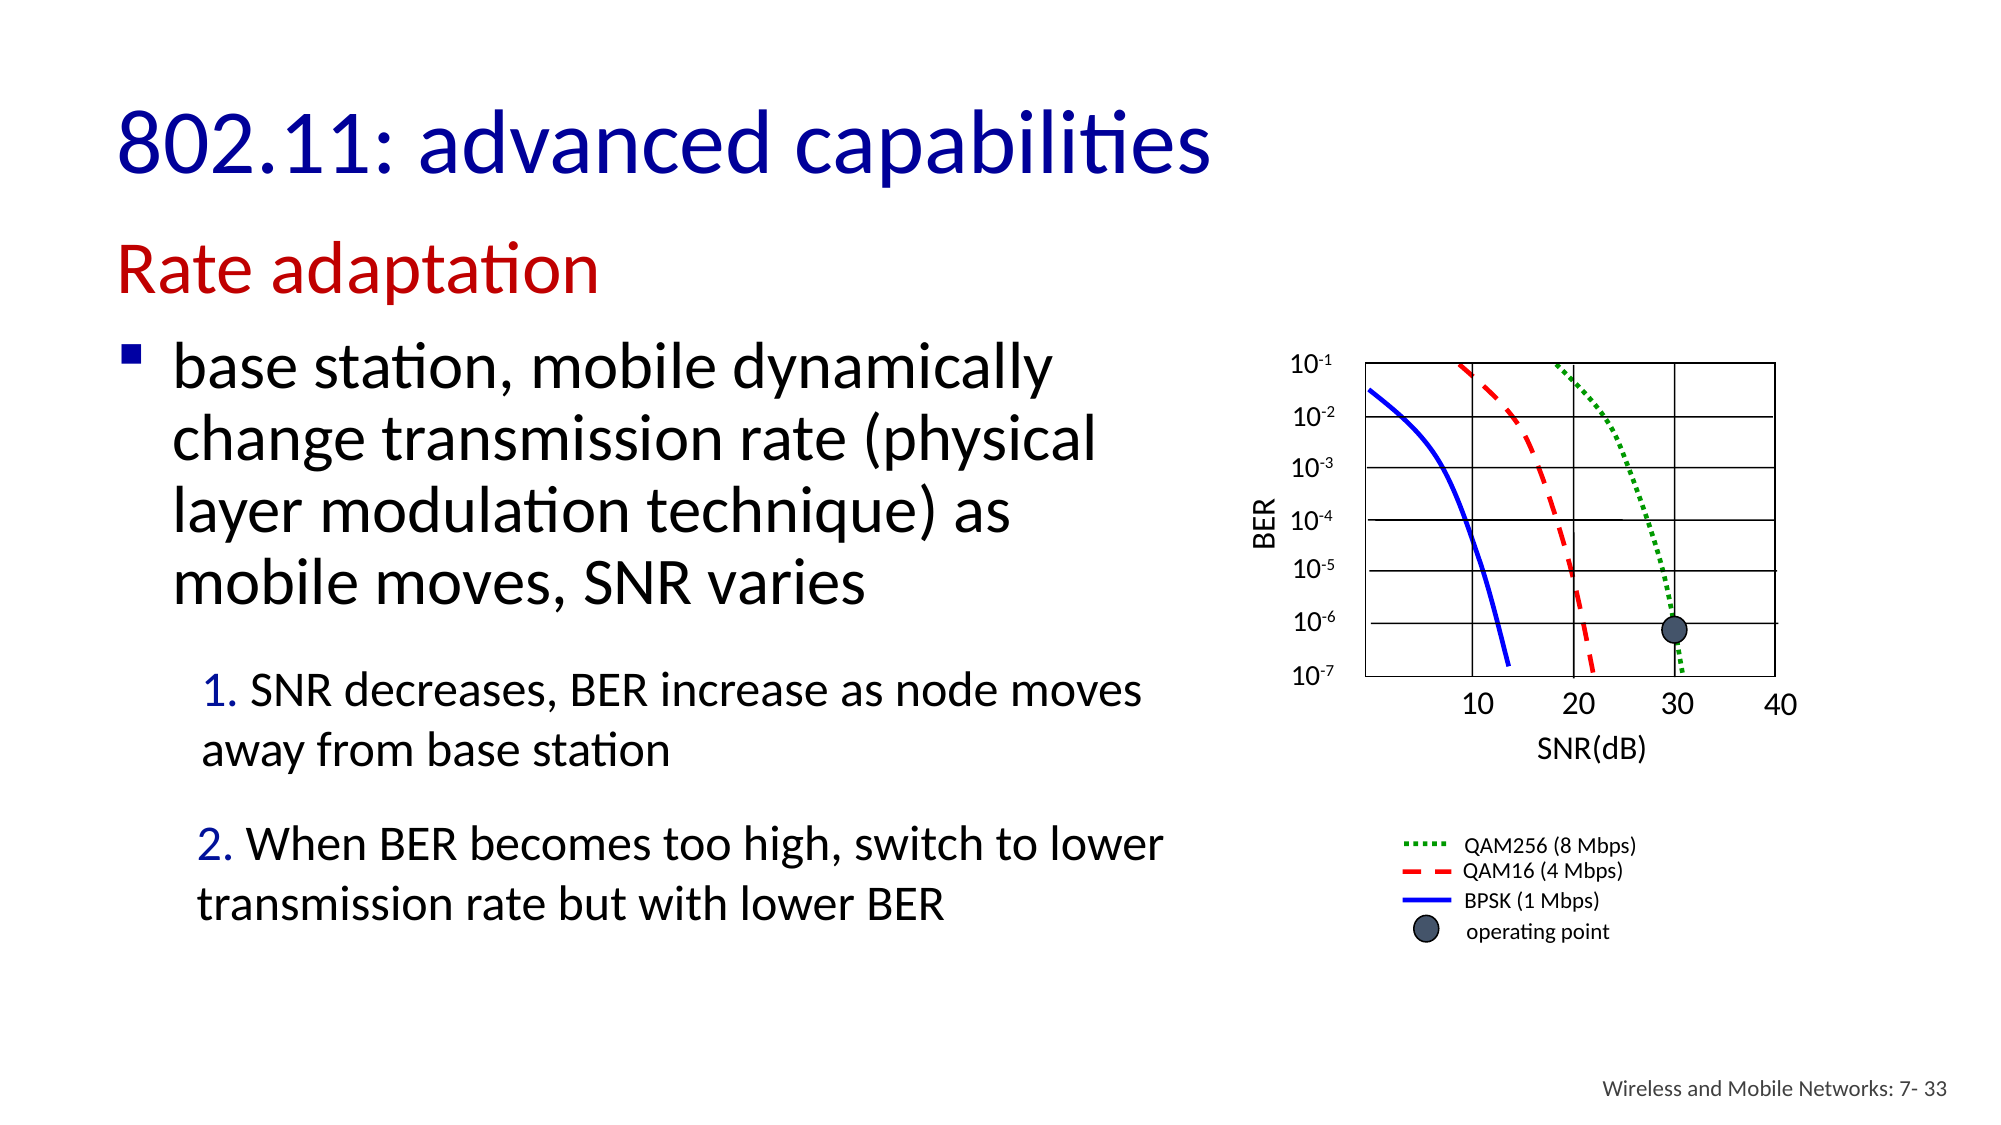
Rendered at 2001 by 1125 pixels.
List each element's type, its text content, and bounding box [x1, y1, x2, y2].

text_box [1402, 823, 1653, 953]
text_box Rate adaptation base station, mobile dynamically change transmission rate (physical layer modulation technique) as mobile moves, SNR varies [99, 221, 1178, 985]
text_box 2. When BER becomes too high, switch to lower transmission rate but with lower BER [181, 802, 1268, 938]
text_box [1224, 337, 1837, 775]
title 802.11: advanced capabilities [101, 70, 1827, 218]
text_box 1. SNR decreases, BER increase as node moves away from base station [186, 648, 1266, 784]
slide_number Wireless and Mobile Networks: 7- 33 [1512, 1056, 1963, 1117]
